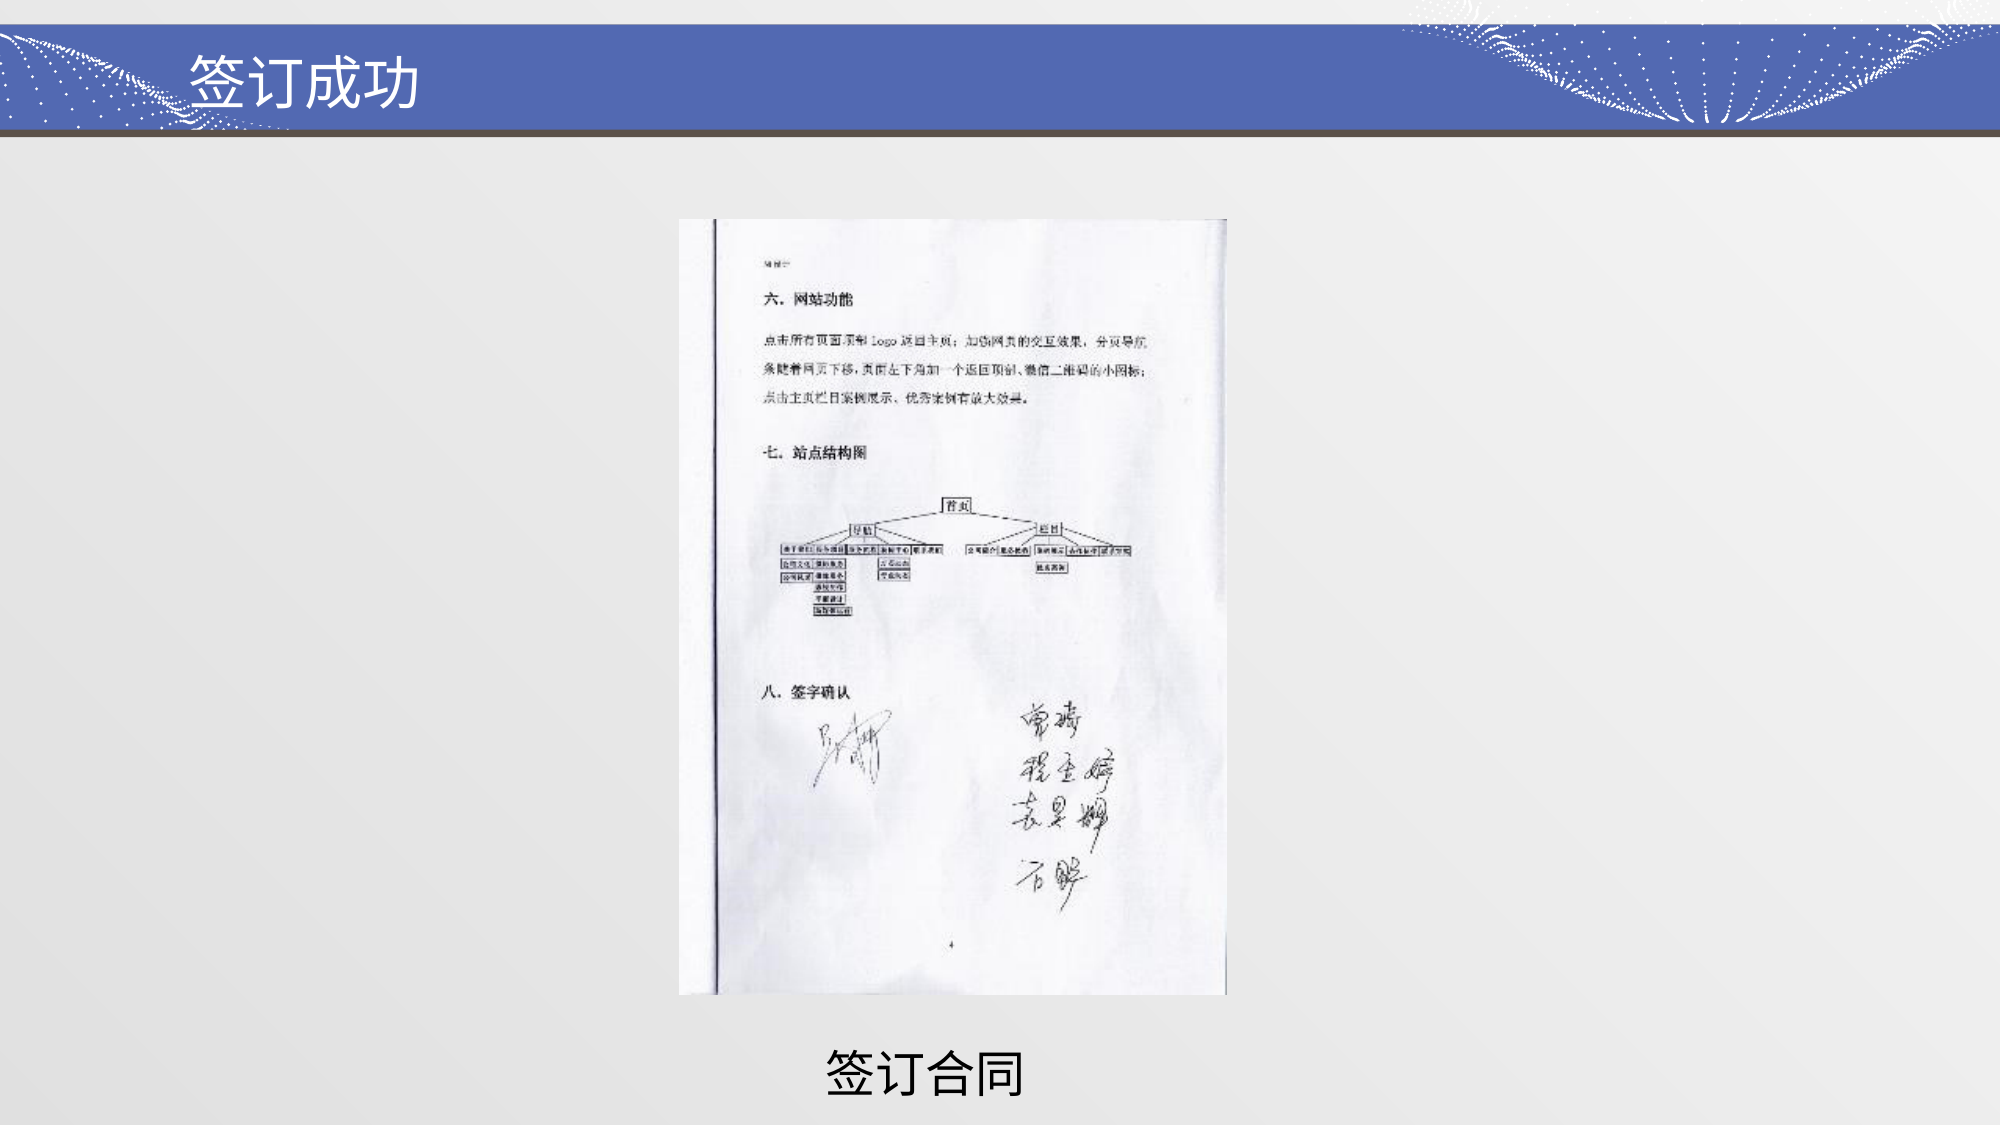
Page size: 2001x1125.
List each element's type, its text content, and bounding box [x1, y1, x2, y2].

text_box 签订合同 [811, 1034, 1485, 1110]
title 签订成功 [173, 37, 680, 126]
picture [679, 219, 1227, 996]
